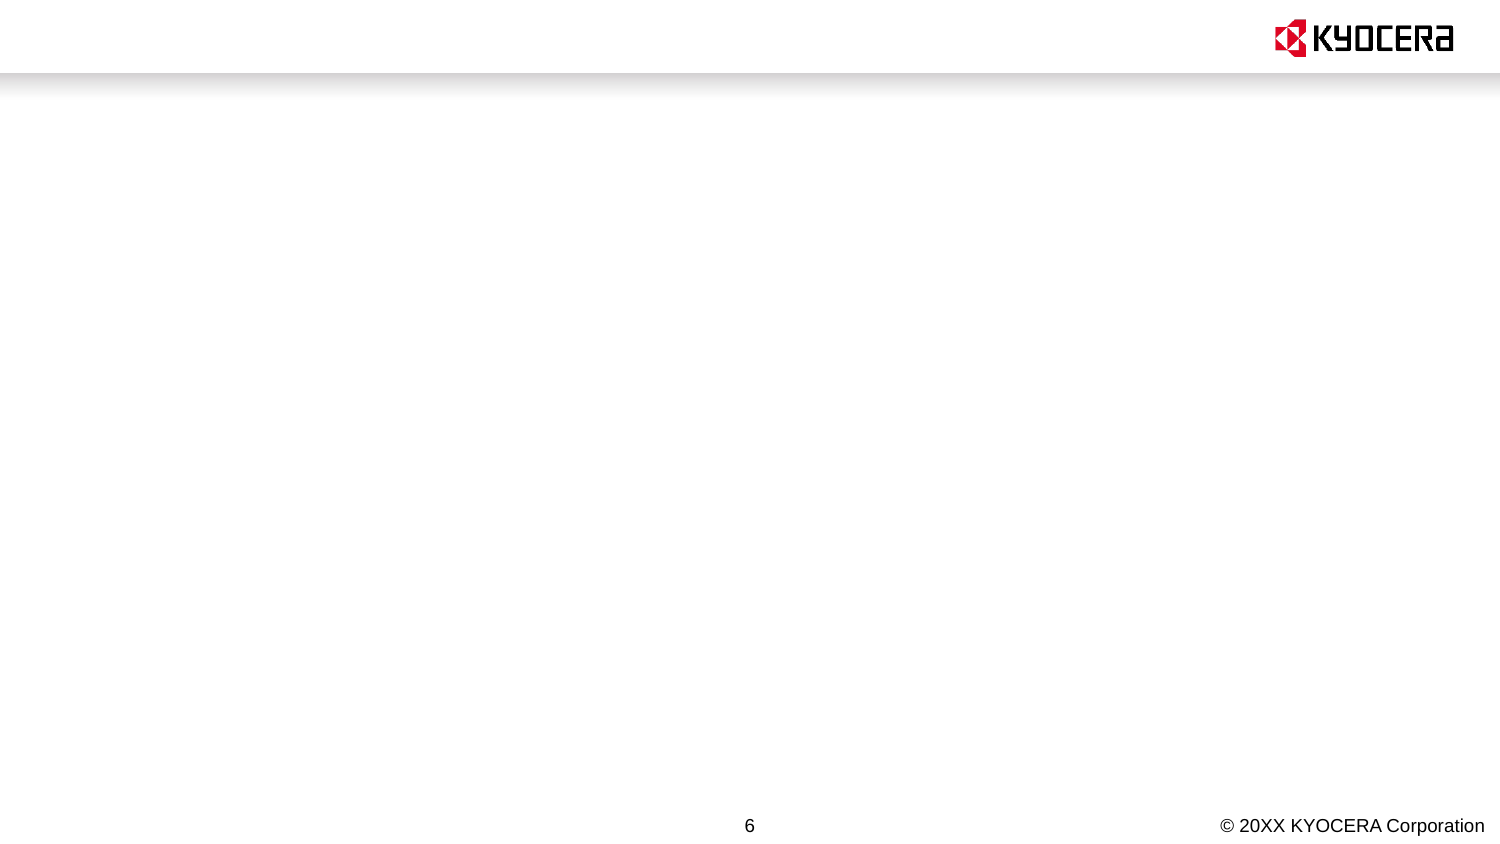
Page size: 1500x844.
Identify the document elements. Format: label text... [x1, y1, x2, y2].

footer © 20XX KYOCERA Corporation [1056, 798, 1500, 844]
picture [0, 73, 1500, 100]
slide_number 6 [685, 798, 815, 844]
picture [1257, 6, 1471, 70]
